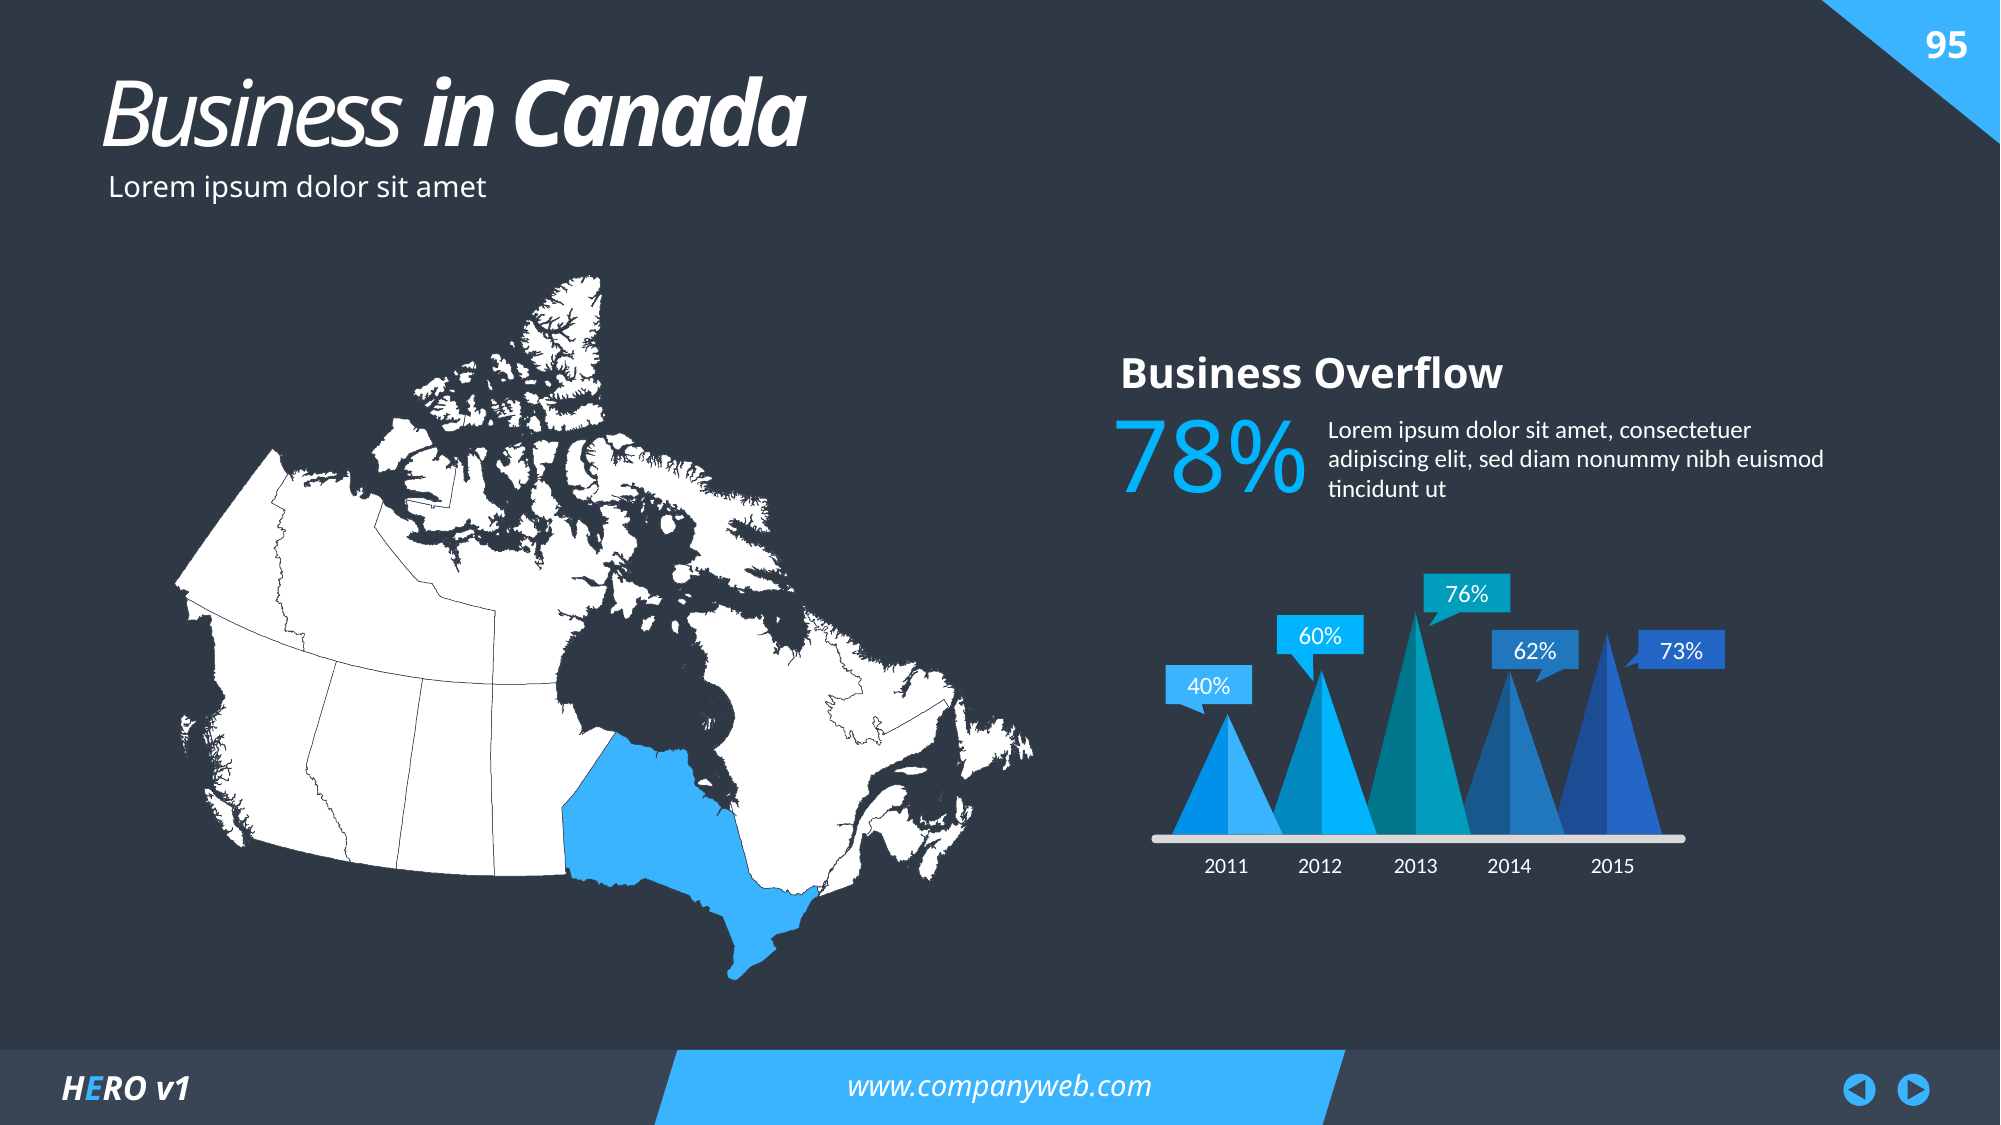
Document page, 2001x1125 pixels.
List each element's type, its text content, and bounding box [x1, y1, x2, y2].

text_box Business in Canada [84, 63, 1171, 169]
text_box Lorem ipsum dolor sit amet, consectetuer adipiscing elit, sed diam nonummy nibh euismod tincidunt ut [1352, 405, 1841, 511]
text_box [1151, 573, 1725, 888]
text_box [174, 274, 1034, 981]
text_box 78% [1070, 385, 1352, 521]
text_box Business Overflow [1105, 339, 1674, 405]
text_box Lorem ipsum dolor sit amet [93, 169, 785, 207]
